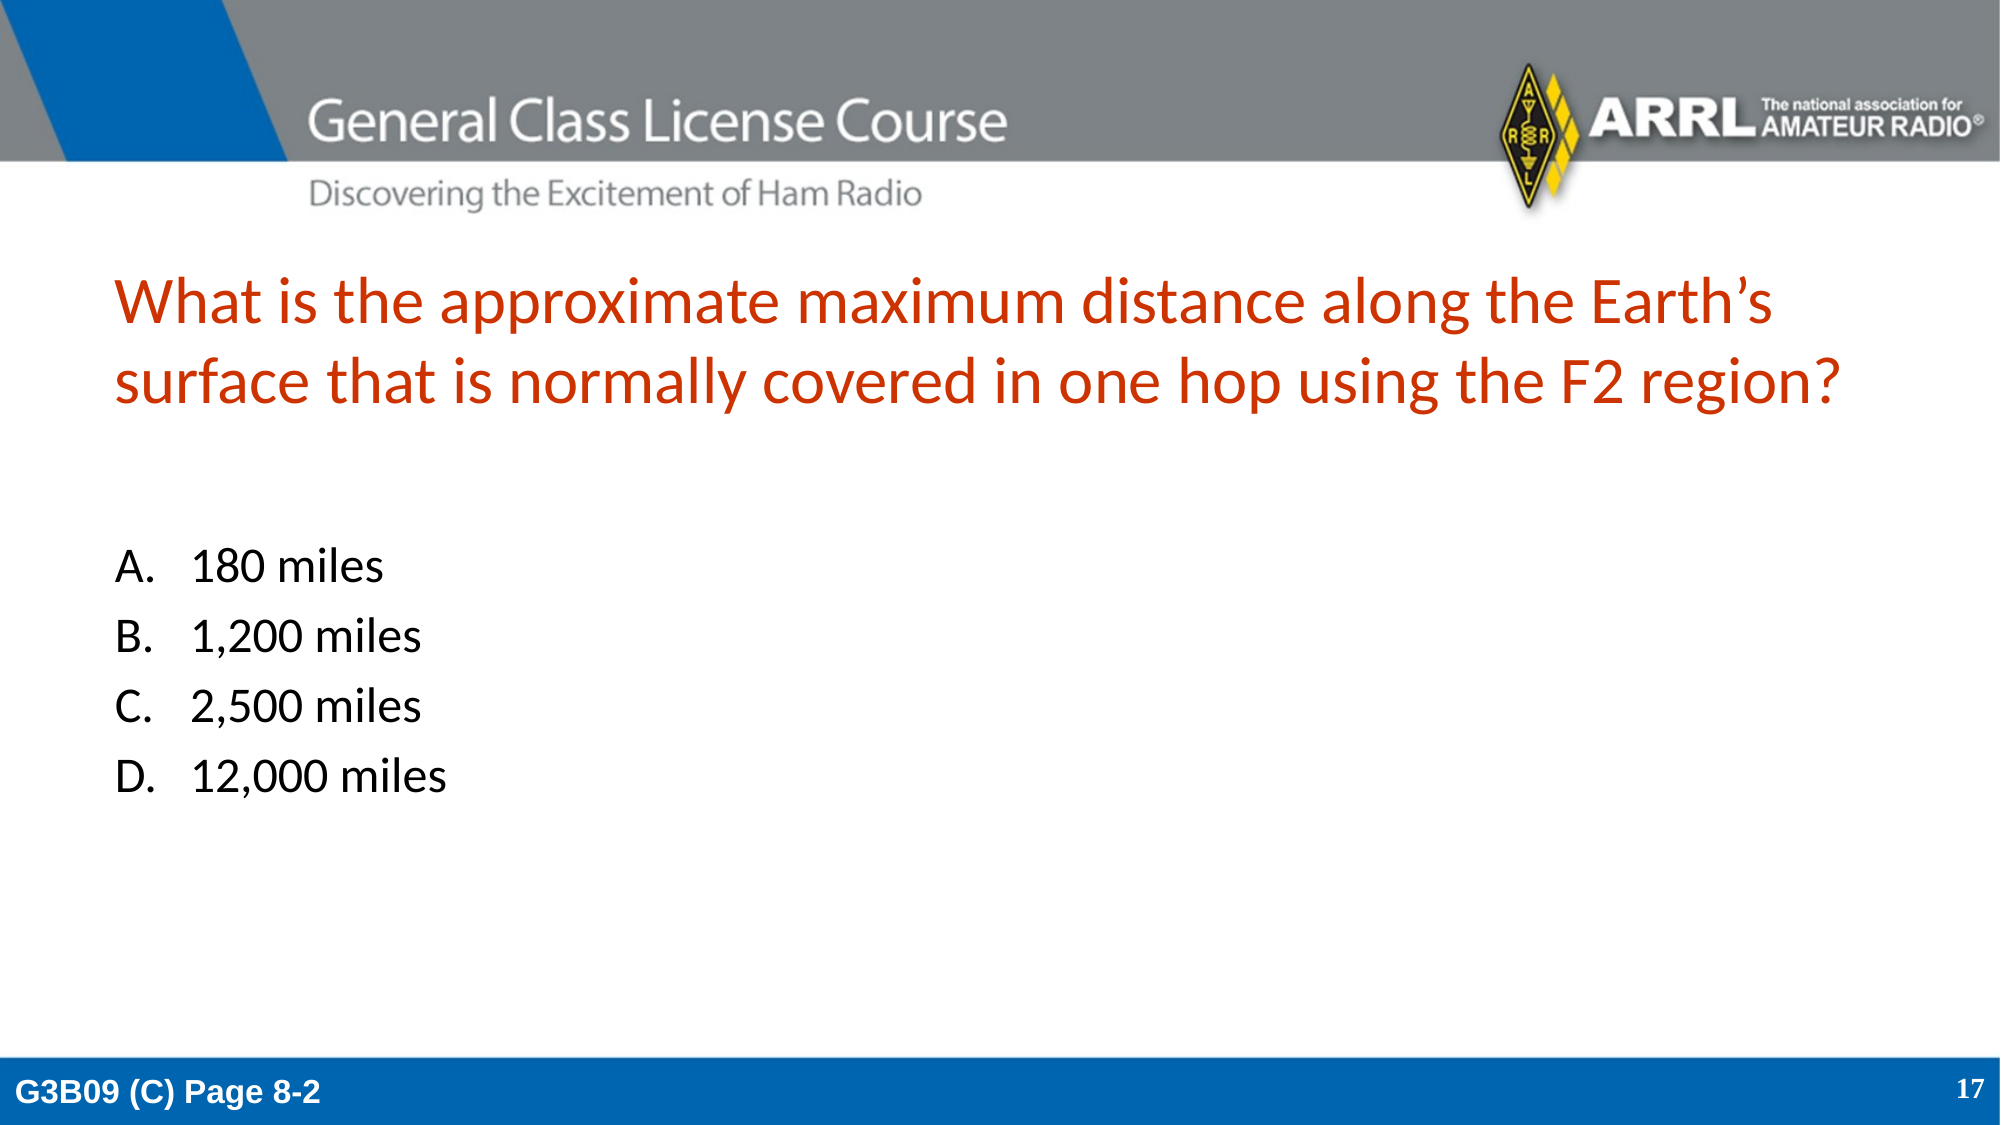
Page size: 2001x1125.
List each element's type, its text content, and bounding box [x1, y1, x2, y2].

text_box 17 [1875, 1062, 2000, 1113]
title What is the approximate maximum distance along the Earth’s surface that is normally covered in one hop using the F2 region? [99, 249, 1900, 468]
list 180 miles 1,200 miles 2,500 miles 12,000 miles [99, 525, 1900, 1005]
picture [0, 0, 2001, 1125]
text_box G3B09 (C) Page 8-2 [0, 1062, 1313, 1118]
